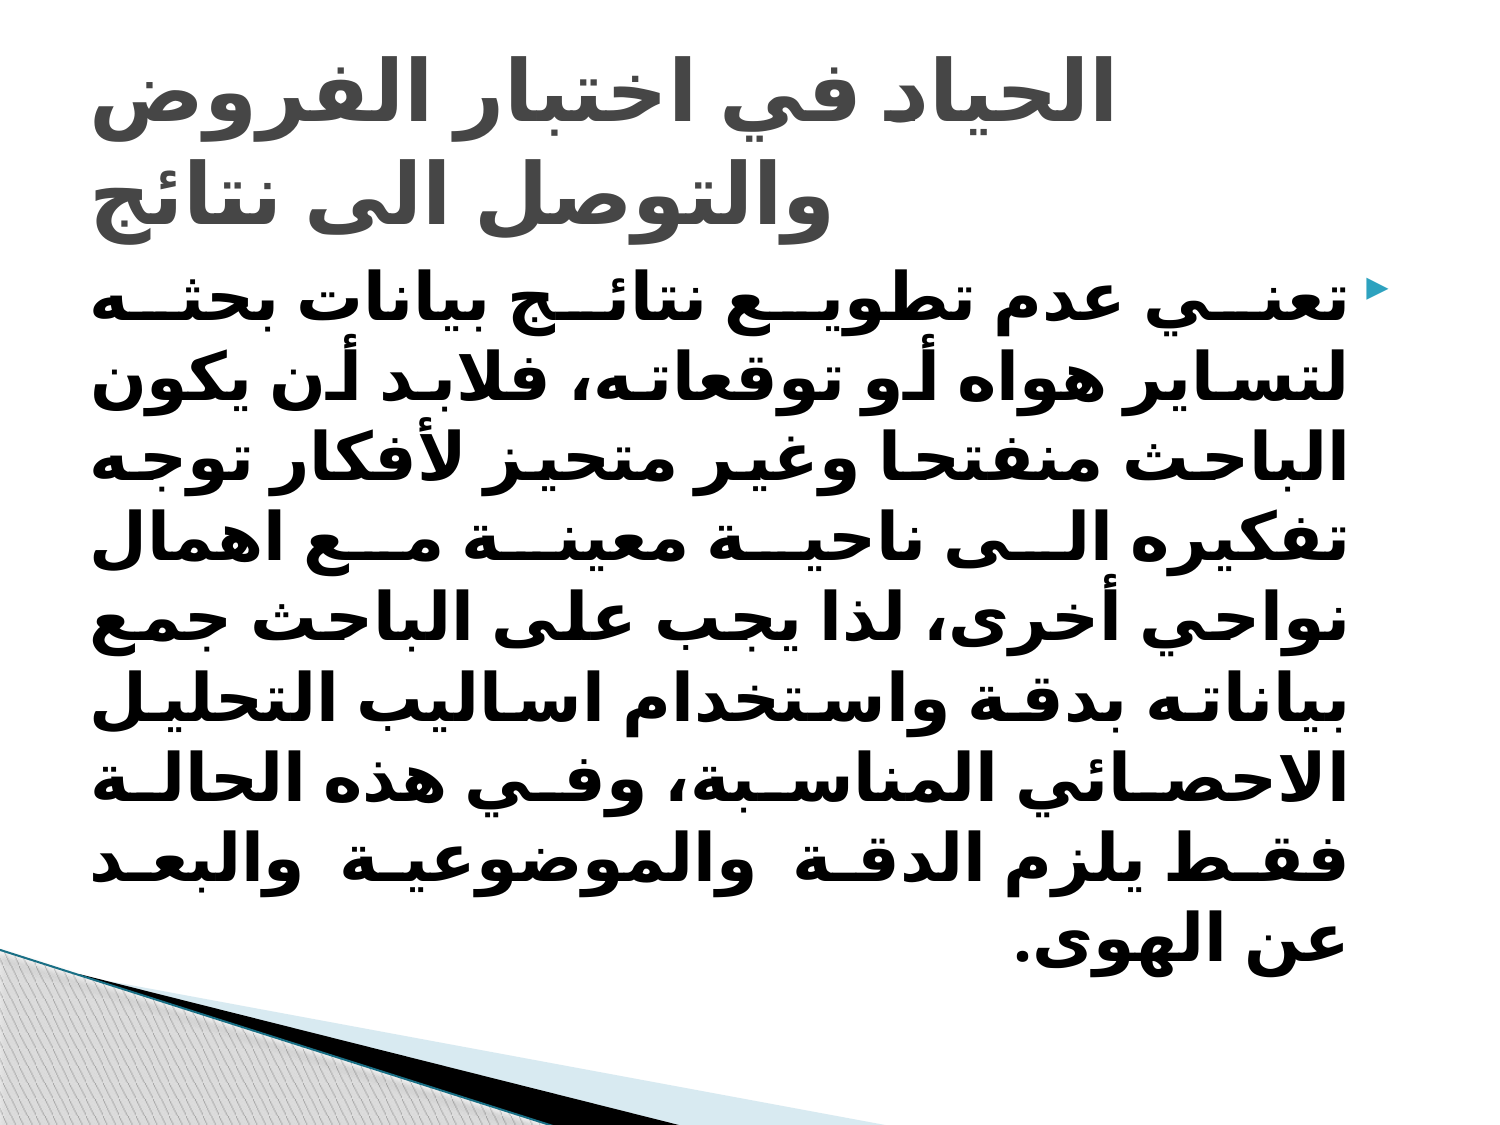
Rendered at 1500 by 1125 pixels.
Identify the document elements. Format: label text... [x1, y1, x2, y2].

list تعني عدم تطويع نتائج بيانات بحثه لتساير هواه أو توقعاته، فلابد أن يكون الباحث منفتحا وغير متحيز لأفكار توجه تفكيره الى ناحية معينة مع اهمال نواحي أخرى، لذا يجب على الباحث جمع بياناته بدقة واستخدام اساليب التحليل الاحصائي المناسبة، وفي هذه الحالة فقط يلزم الدقة والموضوعية والبعد عن الهوى. [75, 243, 1425, 986]
title الحياد في اختبار الفروض والتوصل الى نتائج [75, 45, 1425, 233]
